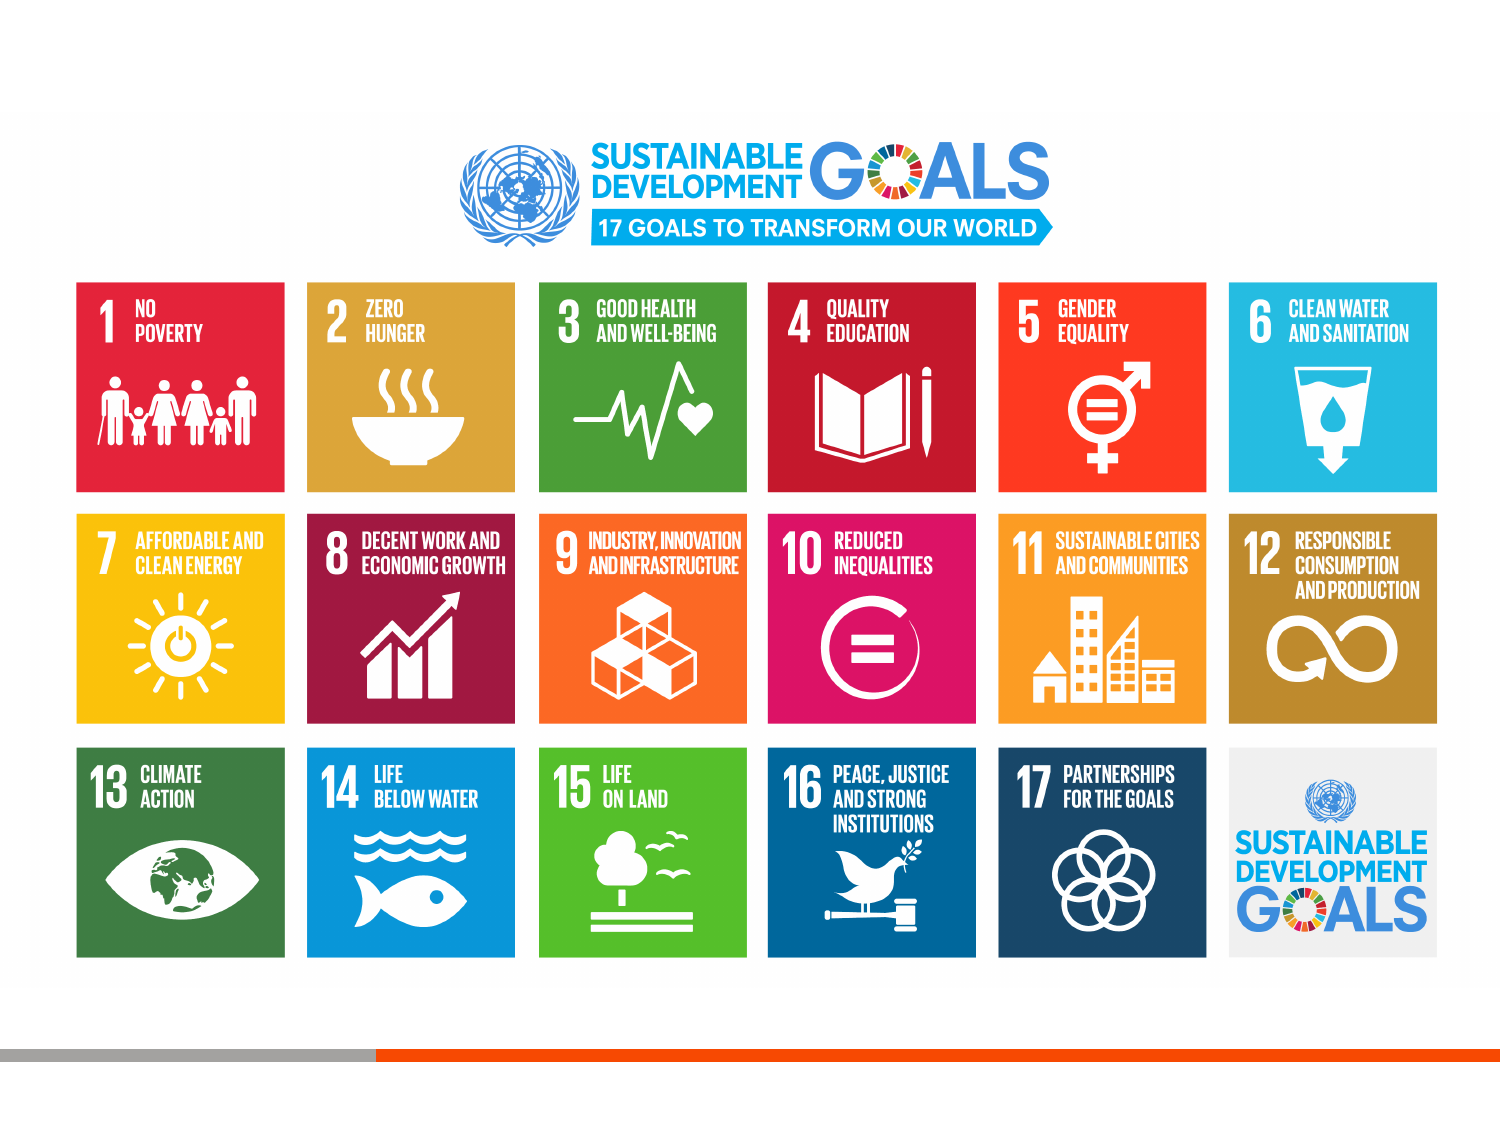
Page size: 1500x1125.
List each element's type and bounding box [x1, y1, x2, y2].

picture [0, 1049, 1500, 1062]
picture [0, 112, 1500, 988]
